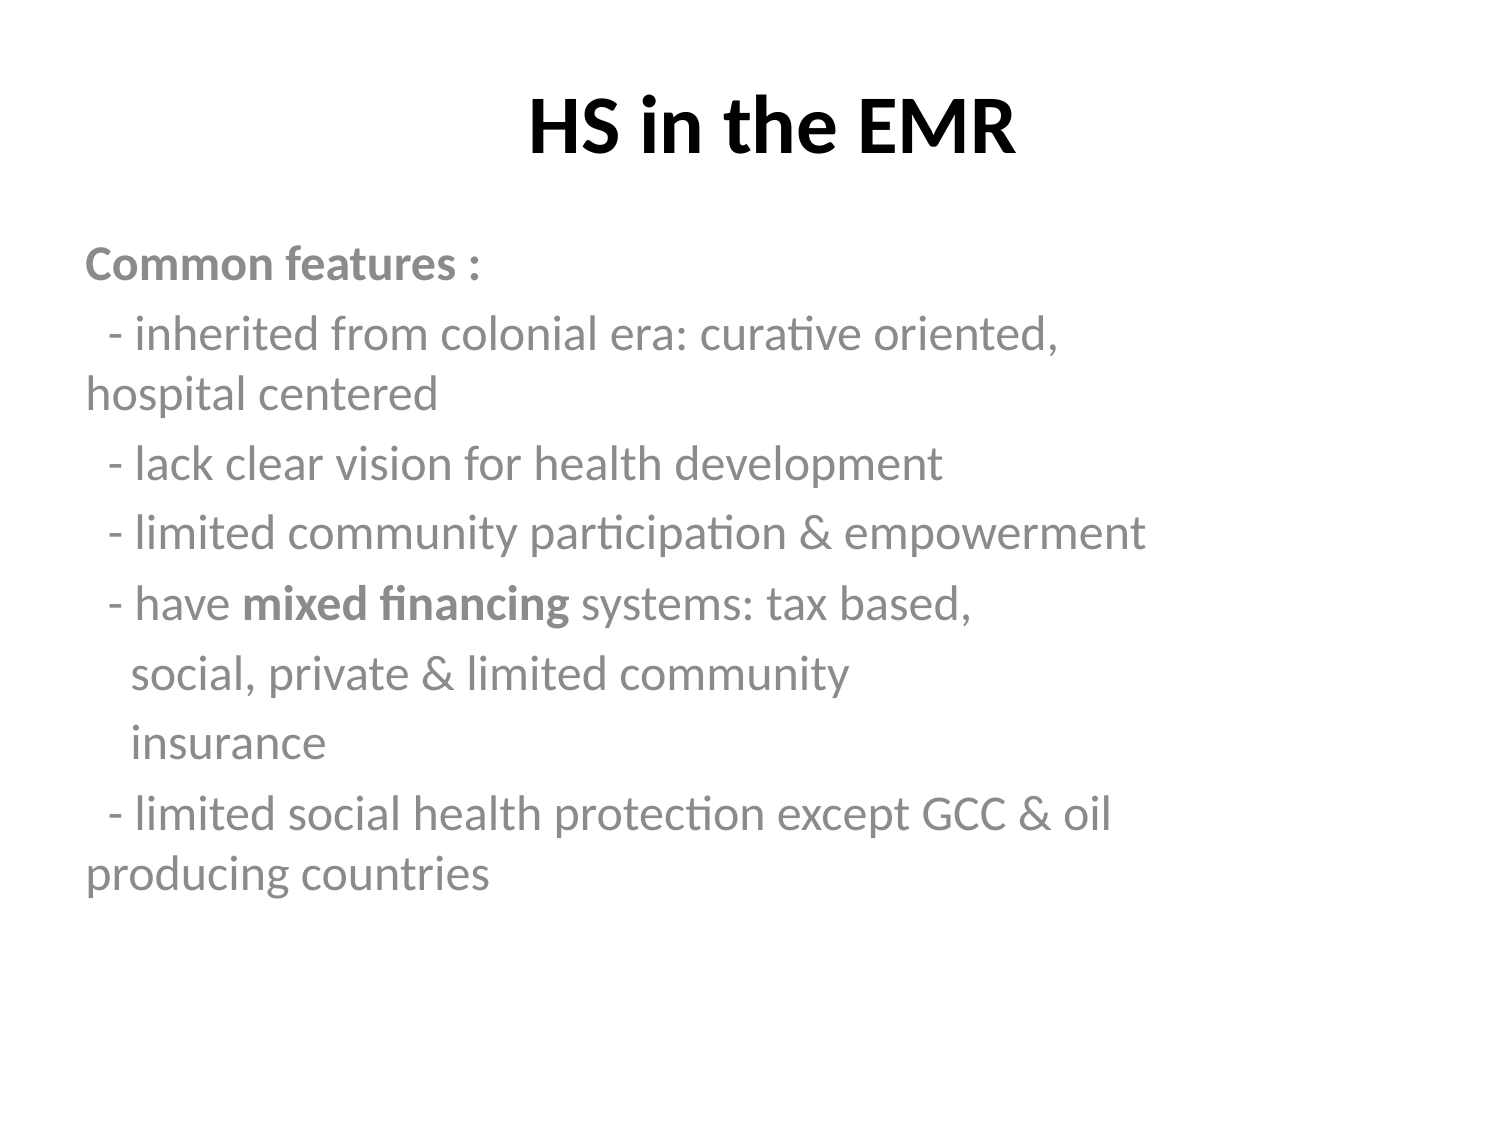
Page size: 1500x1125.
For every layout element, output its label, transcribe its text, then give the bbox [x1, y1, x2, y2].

subtitle Common features : - inherited from colonial era: curative oriented, hospital centered - lack clear vision for health development - limited community participation & empowerment - have mixed financing systems: tax based, social, private & limited community insurance - limited social health protection except GCC & oil producing countries [70, 222, 1245, 967]
title HS in the EMR [135, 0, 1411, 242]
